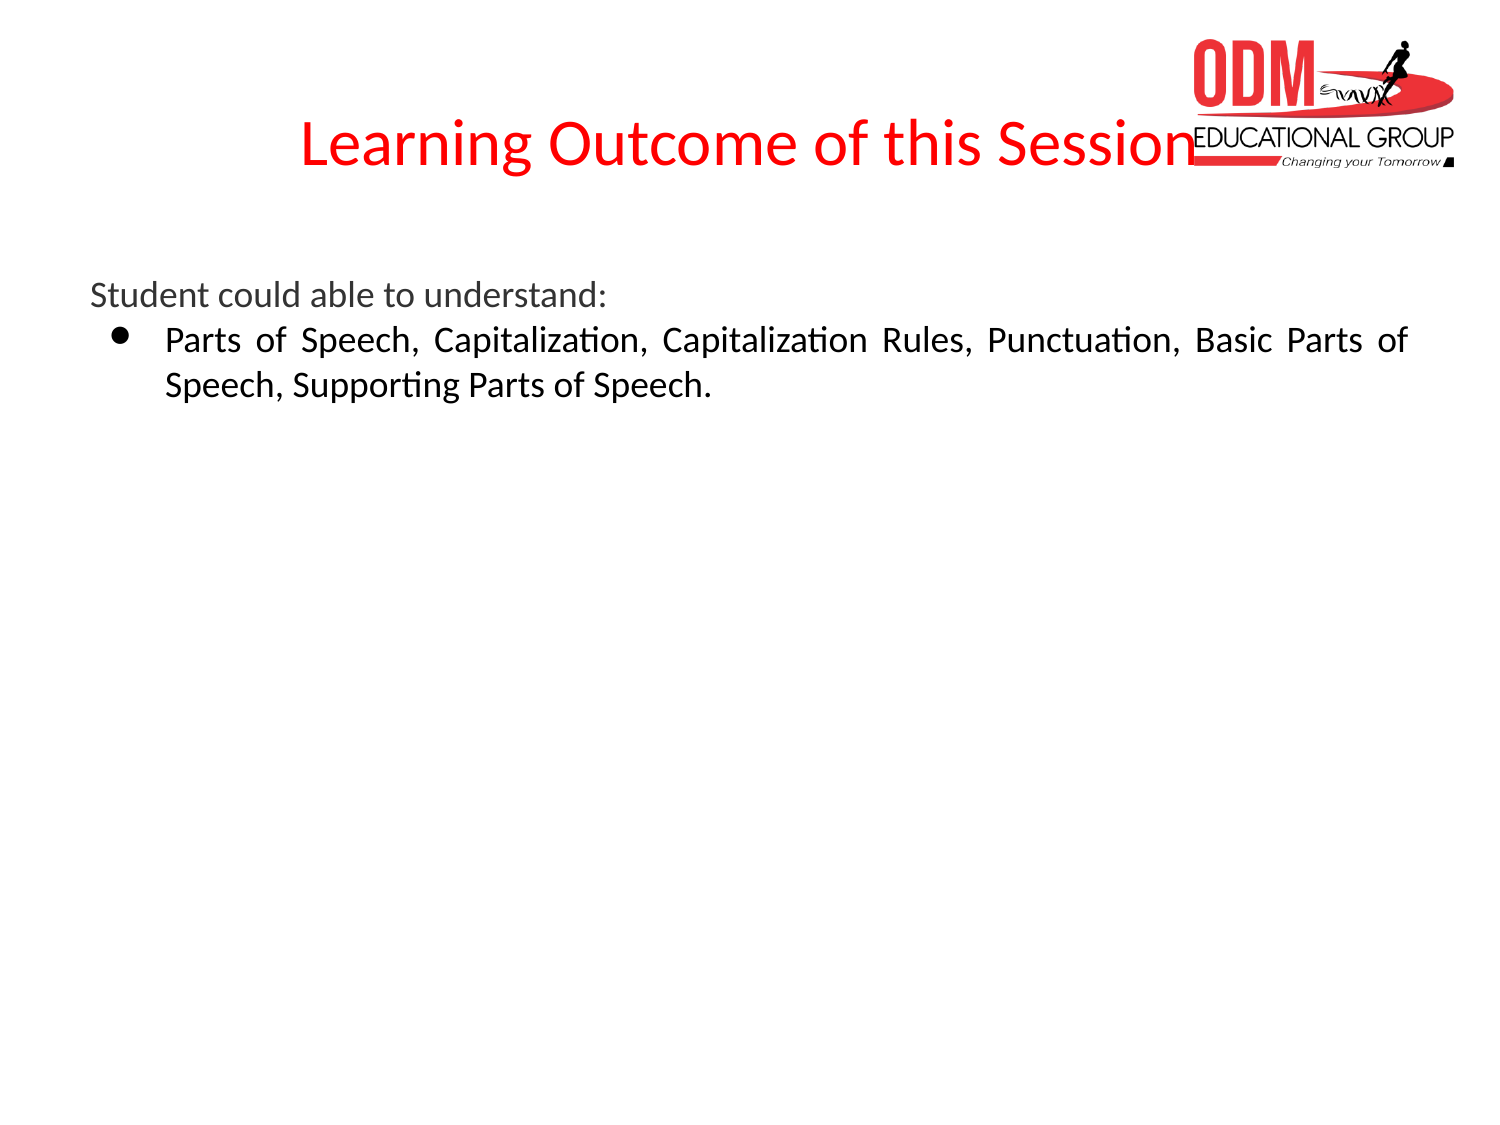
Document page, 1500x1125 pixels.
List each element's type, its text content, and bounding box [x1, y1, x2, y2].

list Student could able to understand: Parts of Speech, Capitalization, Capitalization Rules, Punctuation, Basic Parts of Speech, Supporting Parts of Speech. [75, 262, 1425, 1005]
title Learning Outcome of this Session [75, 45, 1425, 233]
picture [1194, 38, 1454, 168]
